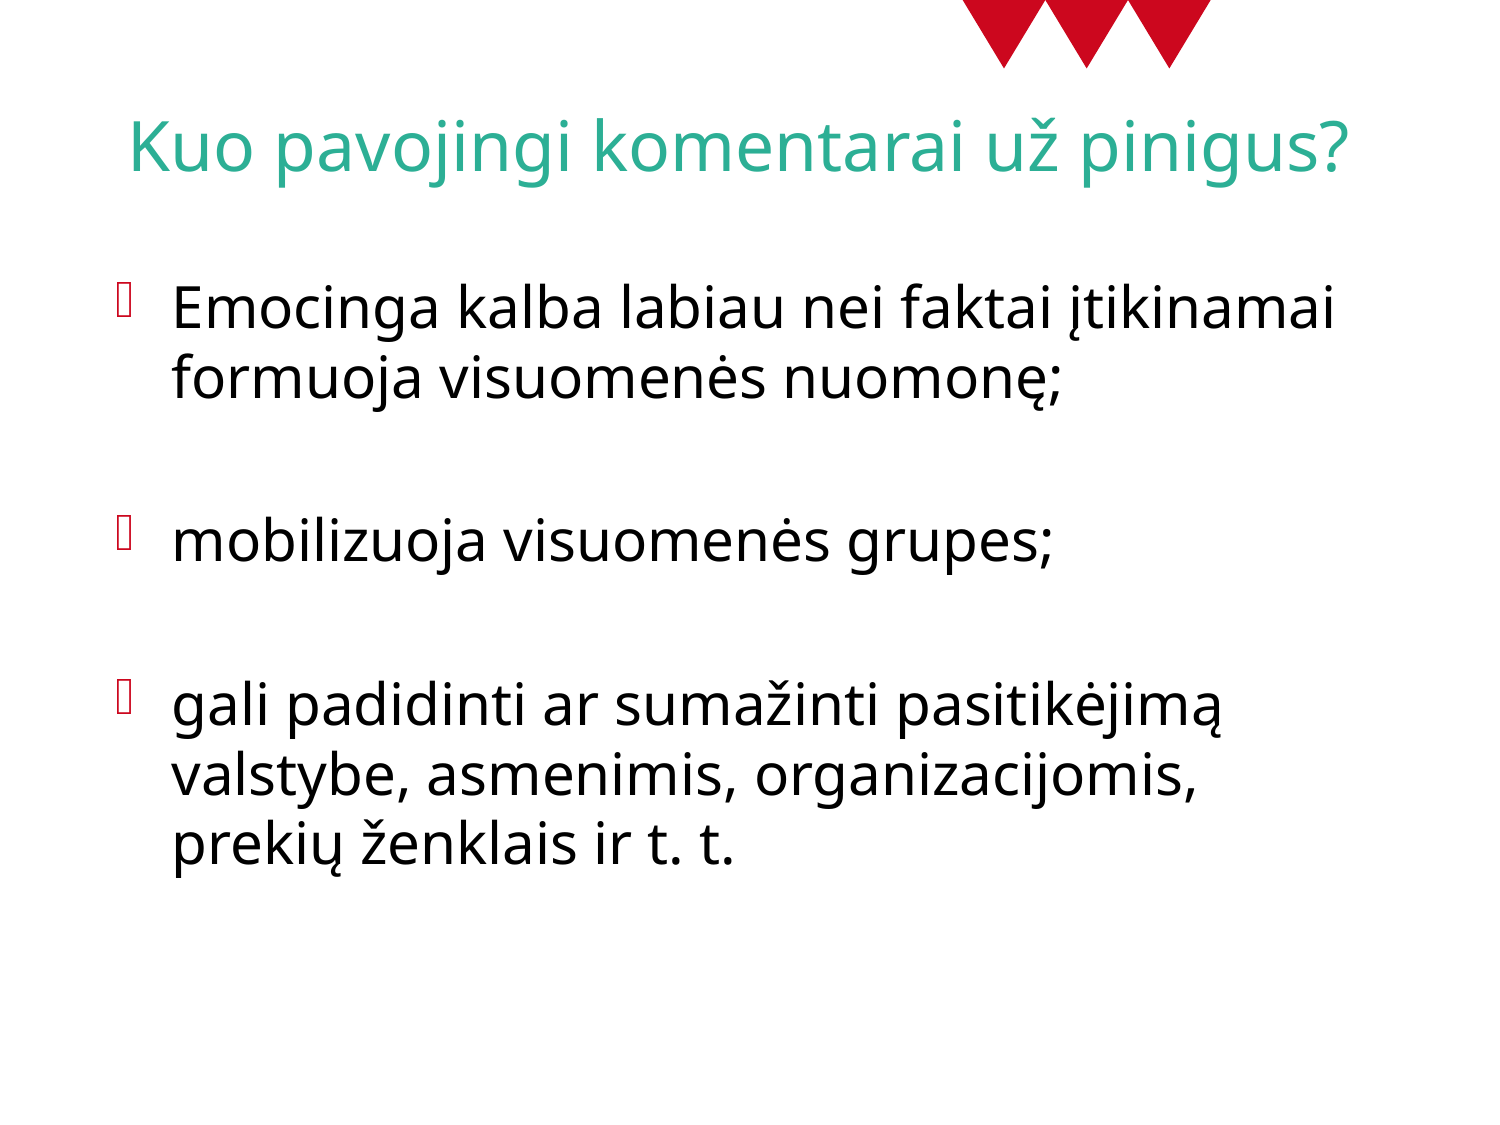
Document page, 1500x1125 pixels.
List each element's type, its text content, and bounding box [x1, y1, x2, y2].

list Emocinga kalba labiau nei faktai įtikinamai formuoja visuomenės nuomonę; mobilizuoja visuomenės grupes; gali padidinti ar sumažinti pasitikėjimą valstybe, asmenimis, organizacijomis, prekių ženklais ir t. t. [100, 262, 1400, 1012]
title Kuo pavojingi komentarai už pinigus? [112, 66, 1388, 220]
